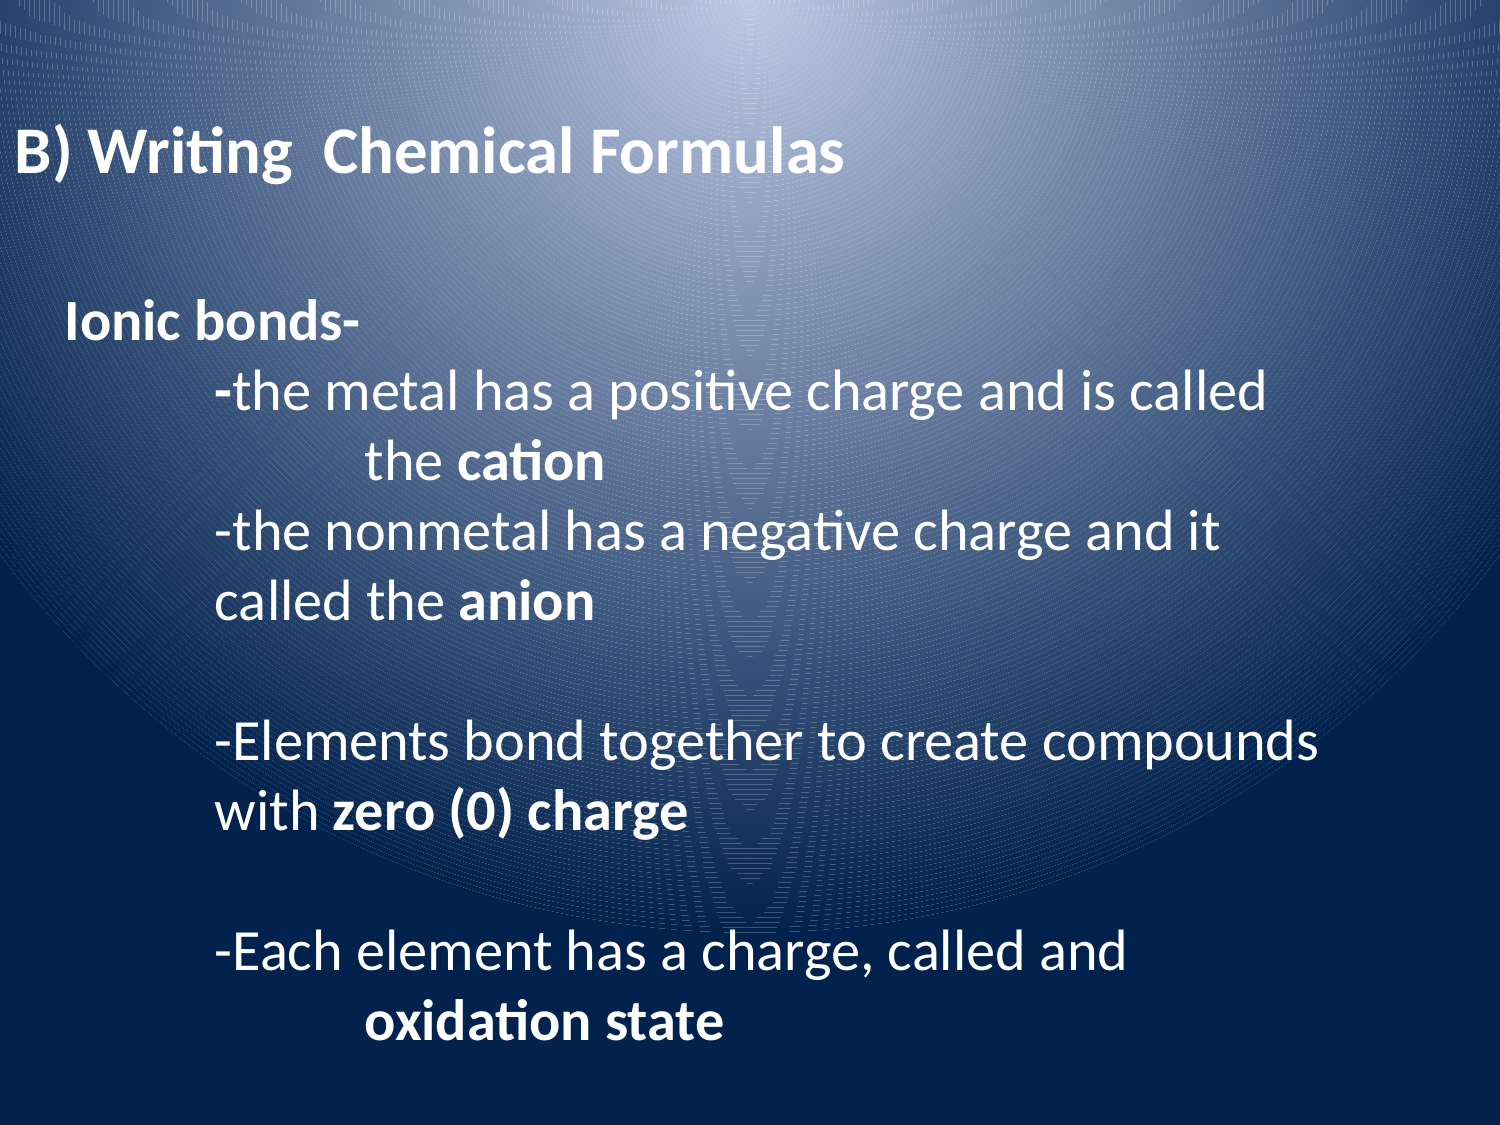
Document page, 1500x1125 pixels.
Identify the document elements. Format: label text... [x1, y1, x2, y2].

text_box Ionic bonds- -the metal has a positive charge and is called the cation -the nonmetal has a negative charge and it called the anion -Elements bond together to create compounds with zero (0) charge -Each element has a charge, called and oxidation state [50, 274, 1438, 1125]
text_box B) Writing Chemical Formulas [0, 99, 1275, 240]
